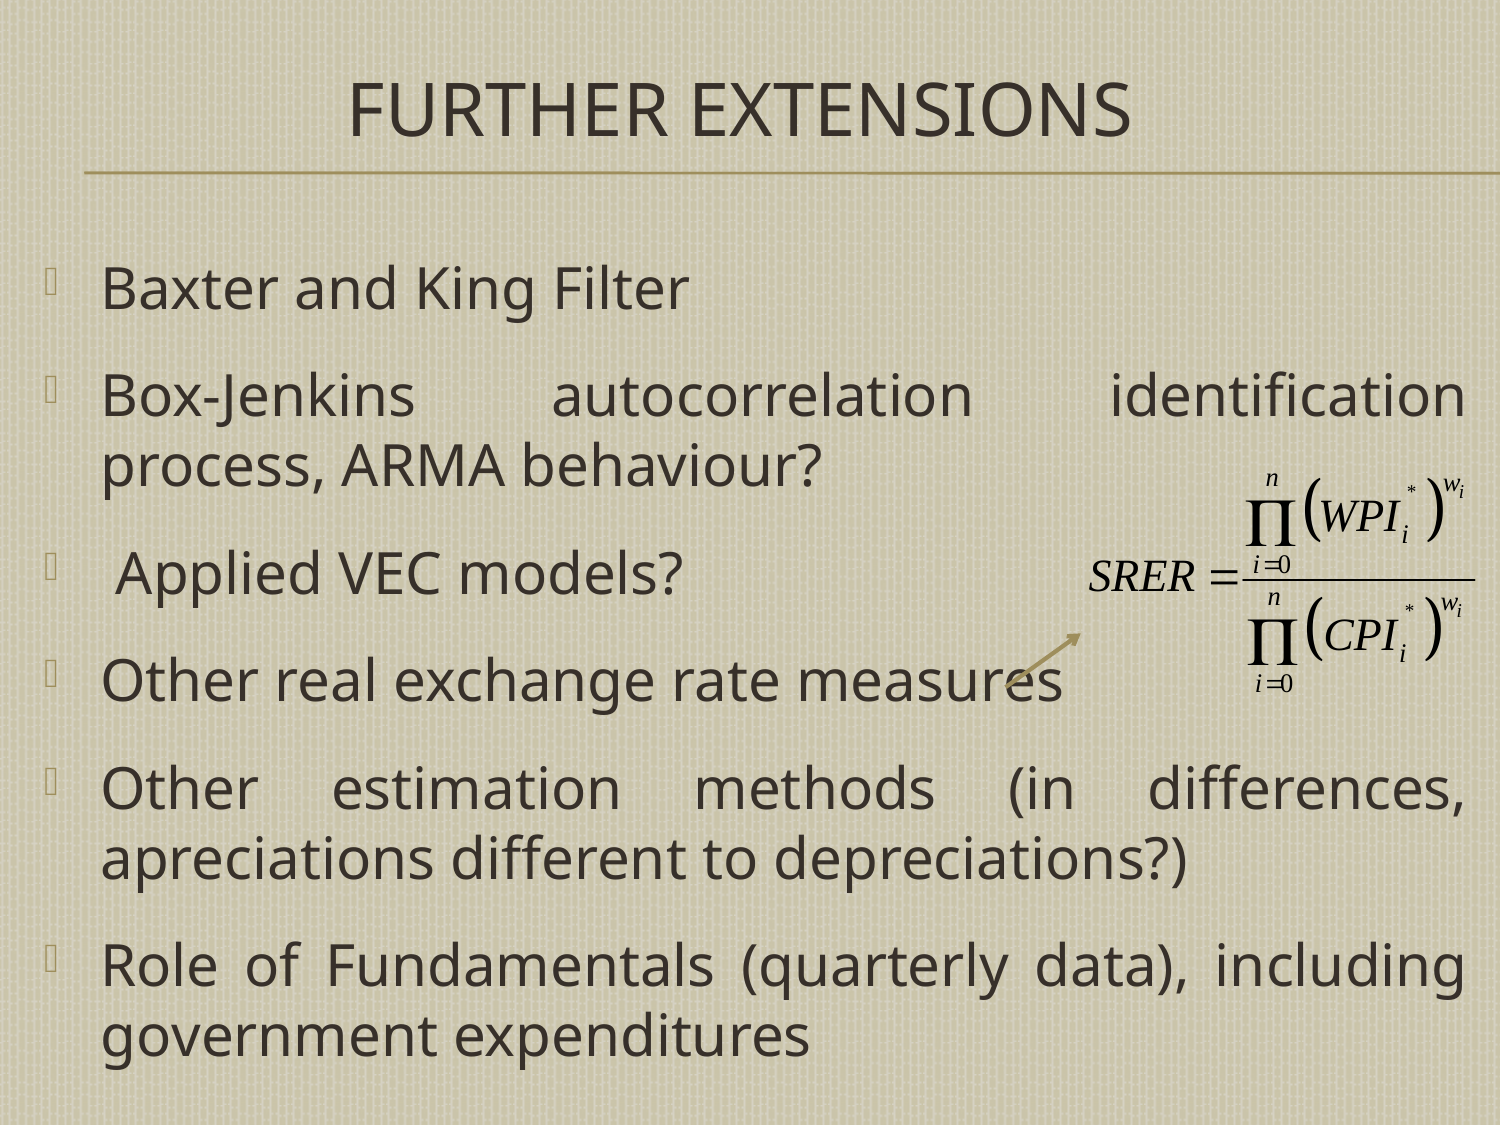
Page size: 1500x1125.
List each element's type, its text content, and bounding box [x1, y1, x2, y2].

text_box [1005, 633, 1082, 688]
title Further Extensions [0, 54, 1500, 159]
list Baxter and King Filter Box-Jenkins autocorrelation identification process, ARMA behaviour? Applied VEC models? Other real exchange rate measures Other estimation methods (in differences, apreciations different to depreciations?) Role of Fundamentals (quarterly data), including government expenditures [29, 243, 1483, 1094]
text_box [1080, 455, 1486, 704]
